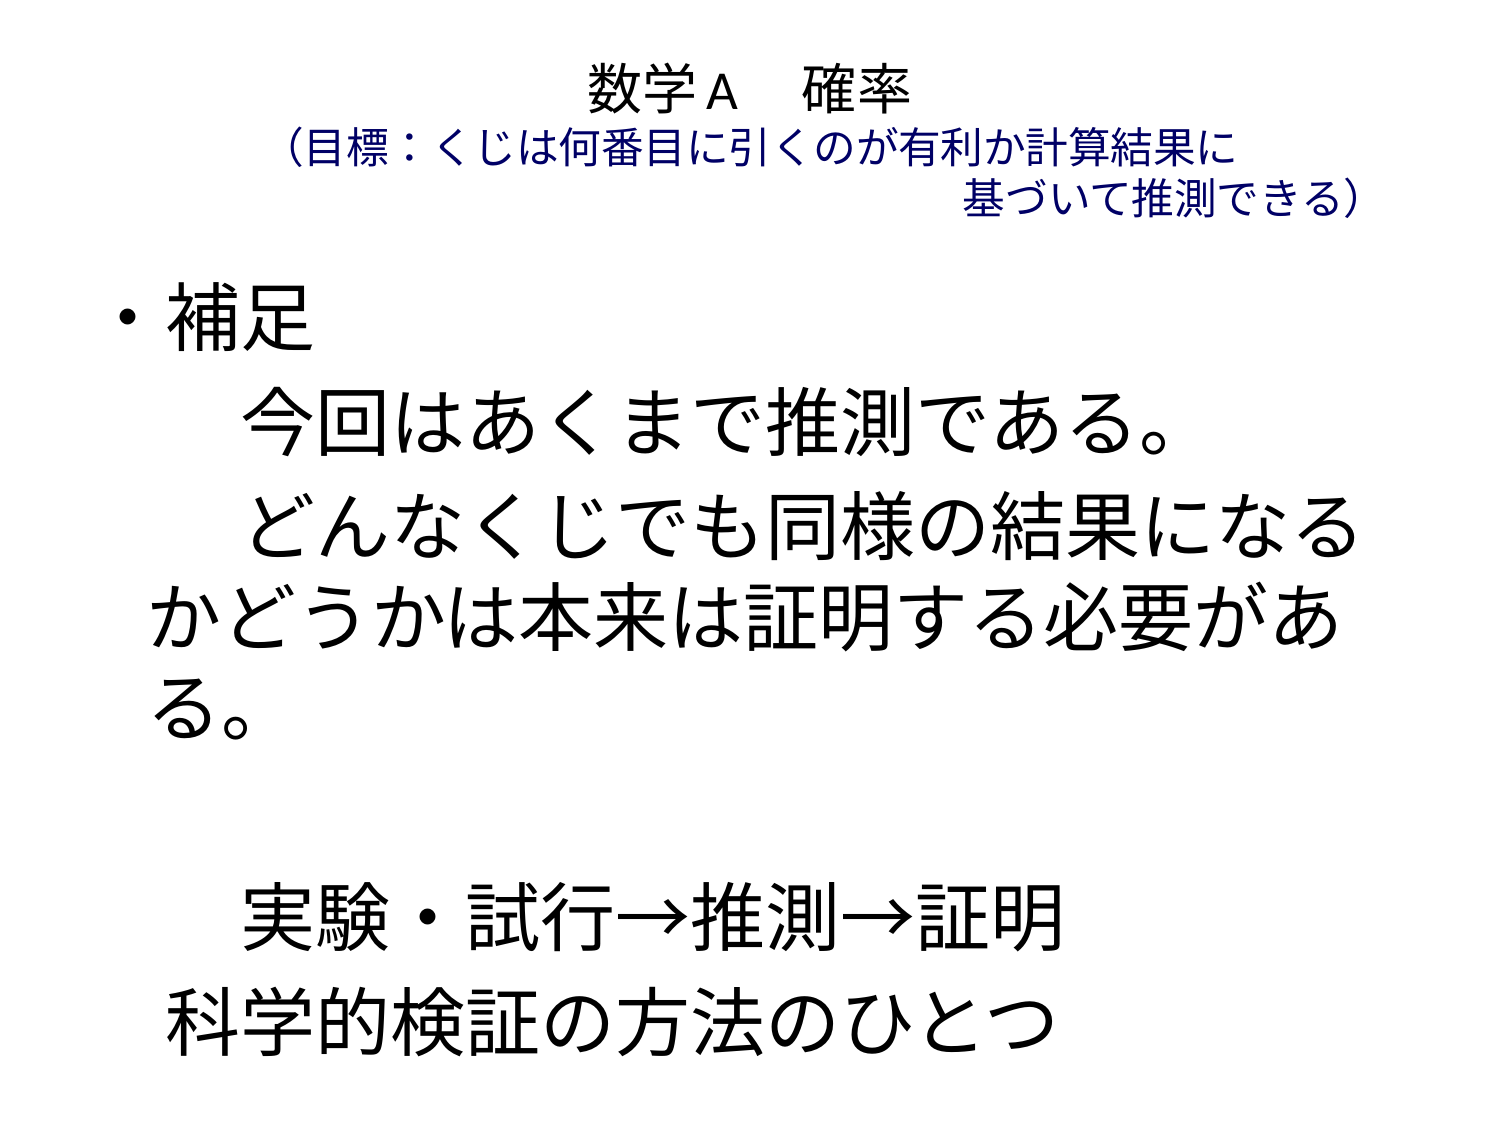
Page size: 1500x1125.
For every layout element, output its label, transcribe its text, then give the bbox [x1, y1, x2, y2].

list ・補足 今回はあくまで推測である。 どんなくじでも同様の結果になるかどうかは本来は証明する必要がある。 実験・試行→推測→証明 科学的検証の方法のひとつ [74, 262, 1426, 1006]
title 数学A 確率 （目標：くじは何番目に引くのが有利か計算結果に 基づいて推測できる） [74, 44, 1426, 233]
